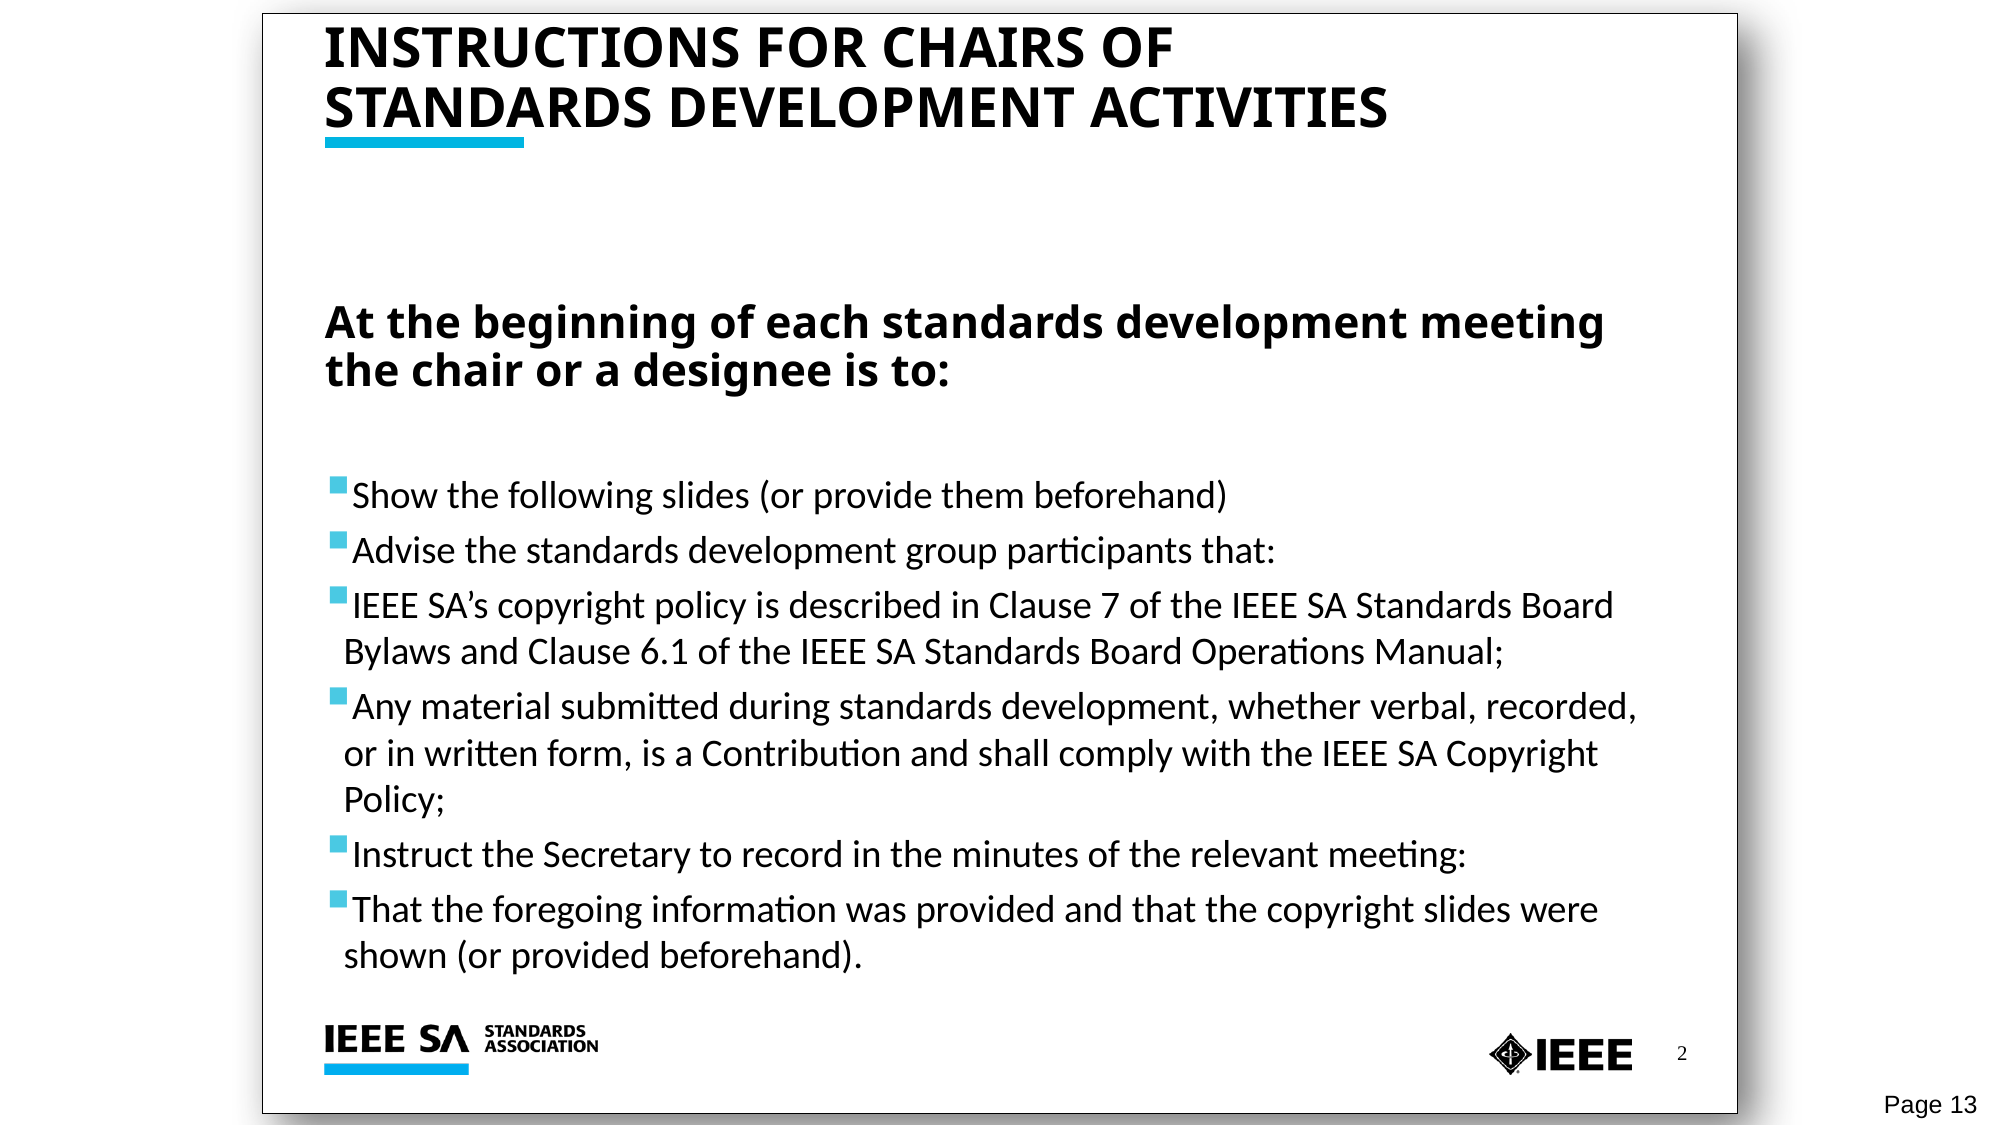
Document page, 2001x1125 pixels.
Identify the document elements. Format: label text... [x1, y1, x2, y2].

picture [263, 14, 1737, 1113]
list At the beginning of each standards development meeting the chair or a designee is to: Show the following slides (or provide them beforehand) Advise the standards development group participants that: IEEE SA’s copyright policy is described in Clause 7 of the IEEE SA Standards Board Bylaws and Clause 6.1 of the IEEE SA Standards Board Operations Manual; Any material submitted during standards development, whether verbal, recorded, or in written form, is a Contribution and shall comply with the IEEE SA Copyright Policy; Instruct the Secretary to record in the minutes of the relevant meeting: That the foregoing information was provided and that the copyright slides were shown (or provided beforehand). [324, 299, 1675, 1014]
title Instructions for Chairs of standards development activities [324, 19, 1675, 155]
text_box 2 [1613, 1029, 1688, 1075]
